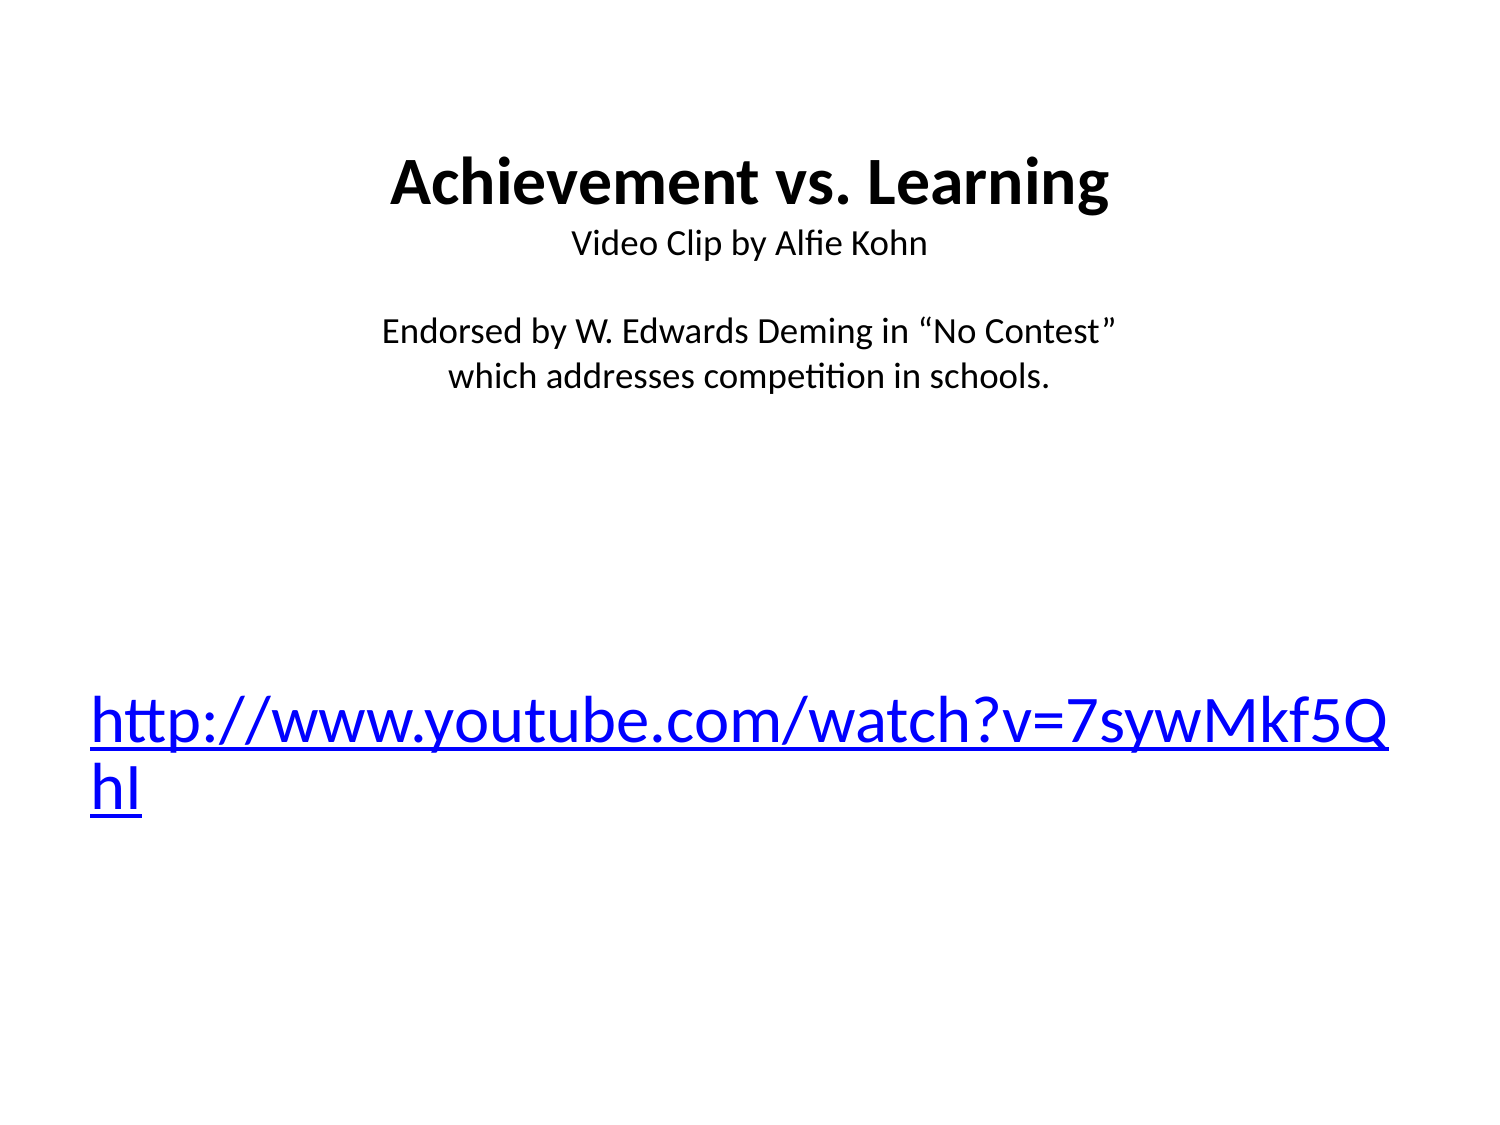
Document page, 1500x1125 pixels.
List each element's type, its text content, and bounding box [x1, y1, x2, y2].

title Achievement vs. Learning Video Clip by Alfie Kohn Endorsed by W. Edwards Deming in “No Contest” which addresses competition in schools. [75, 45, 1425, 488]
list http://www.youtube.com/watch?v=7sywMkf5QhI [75, 575, 1425, 1005]
